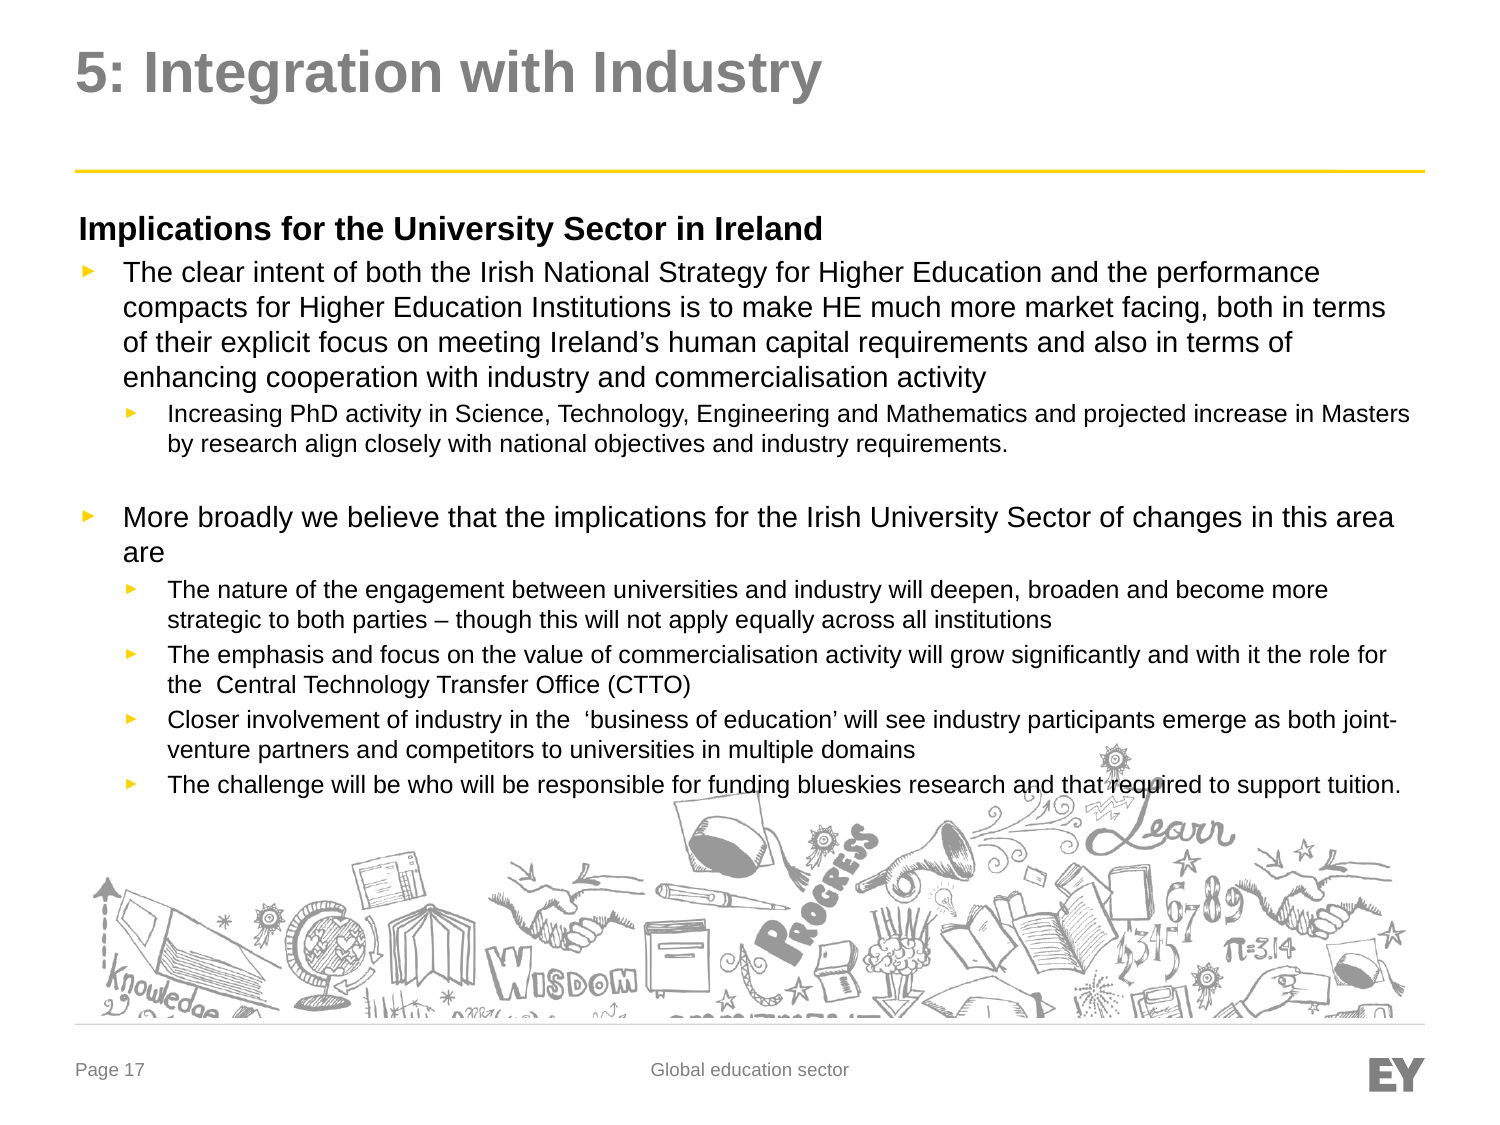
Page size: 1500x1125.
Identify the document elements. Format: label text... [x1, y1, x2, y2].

list Implications for the University Sector in Ireland The clear intent of both the Irish National Strategy for Higher Education and the performance compacts for Higher Education Institutions is to make HE much more market facing, both in terms of their explicit focus on meeting Ireland’s human capital requirements and also in terms of enhancing cooperation with industry and commercialisation activity Increasing PhD activity in Science, Technology, Engineering and Mathematics and projected increase in Masters by research align closely with national objectives and industry requirements. More broadly we believe that the implications for the Irish University Sector of changes in this area are The nature of the engagement between universities and industry will deepen, broaden and become more strategic to both parties – though this will not apply equally across all institutions The emphasis and focus on the value of commercialisation activity will grow significantly and with it the role for the Central Technology Transfer Office (CTTO) Closer involvement of industry in the ‘business of education’ will see industry participants emerge as both joint-venture partners and competitors to universities in multiple domains The challenge will be who will be responsible for funding blueskies research and that required to support tuition. [78, 207, 1429, 745]
picture [78, 743, 1426, 1018]
title 5: Integration with Industry [75, 45, 1425, 170]
